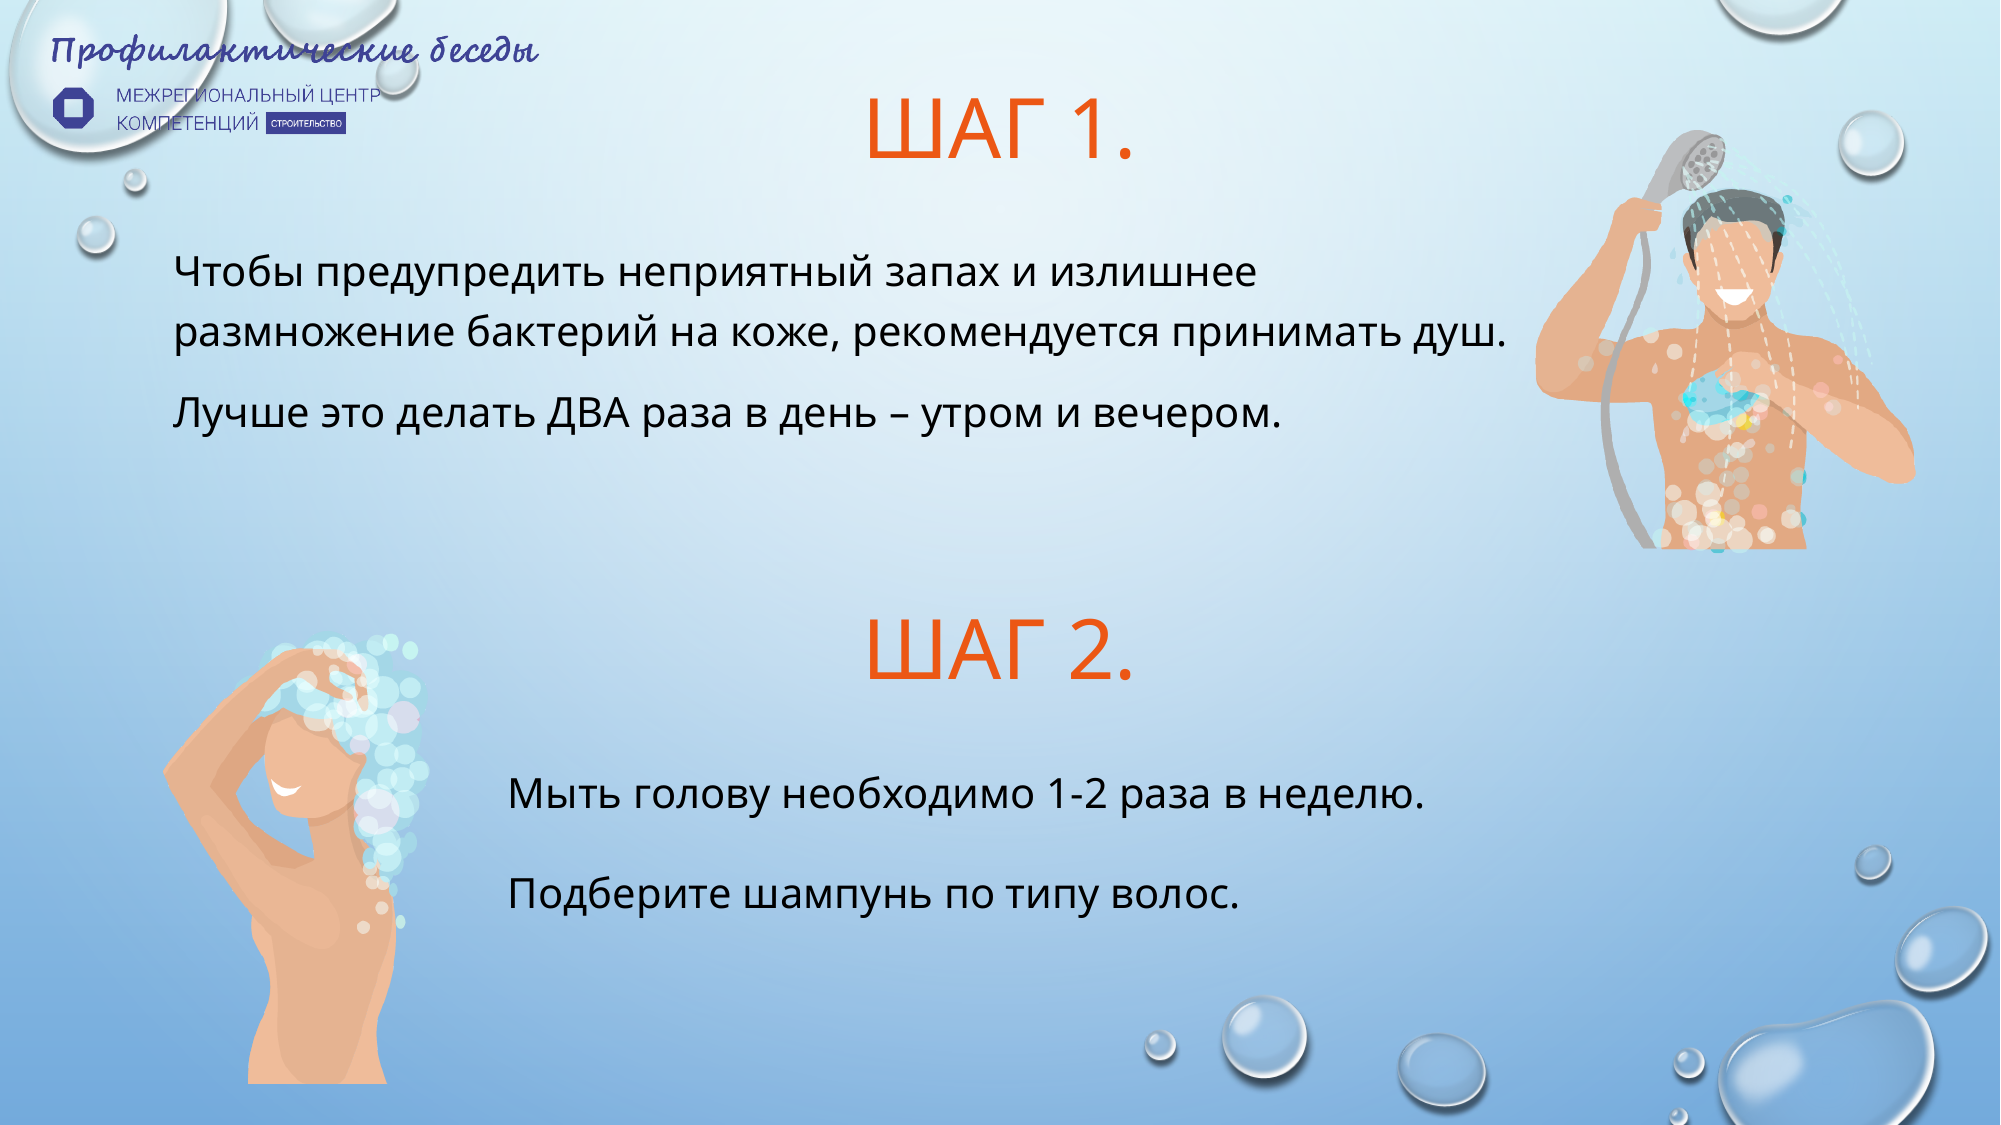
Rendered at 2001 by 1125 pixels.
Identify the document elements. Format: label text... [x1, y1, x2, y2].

list Чтобы предупредить неприятный запах и излишнее размножение бактерий на коже, рекомендуется принимать душ. Лучше это делать ДВА раза в день – утром и вечером. [158, 227, 1480, 480]
text_box Мыть голову необходимо 1-2 раза в неделю. Подберите шампунь по типу волос. [559, 759, 1441, 925]
picture [0, 0, 2000, 1125]
text_box ШАГ 1. [847, 67, 1152, 183]
text_box ШАГ 2. [847, 589, 1152, 704]
